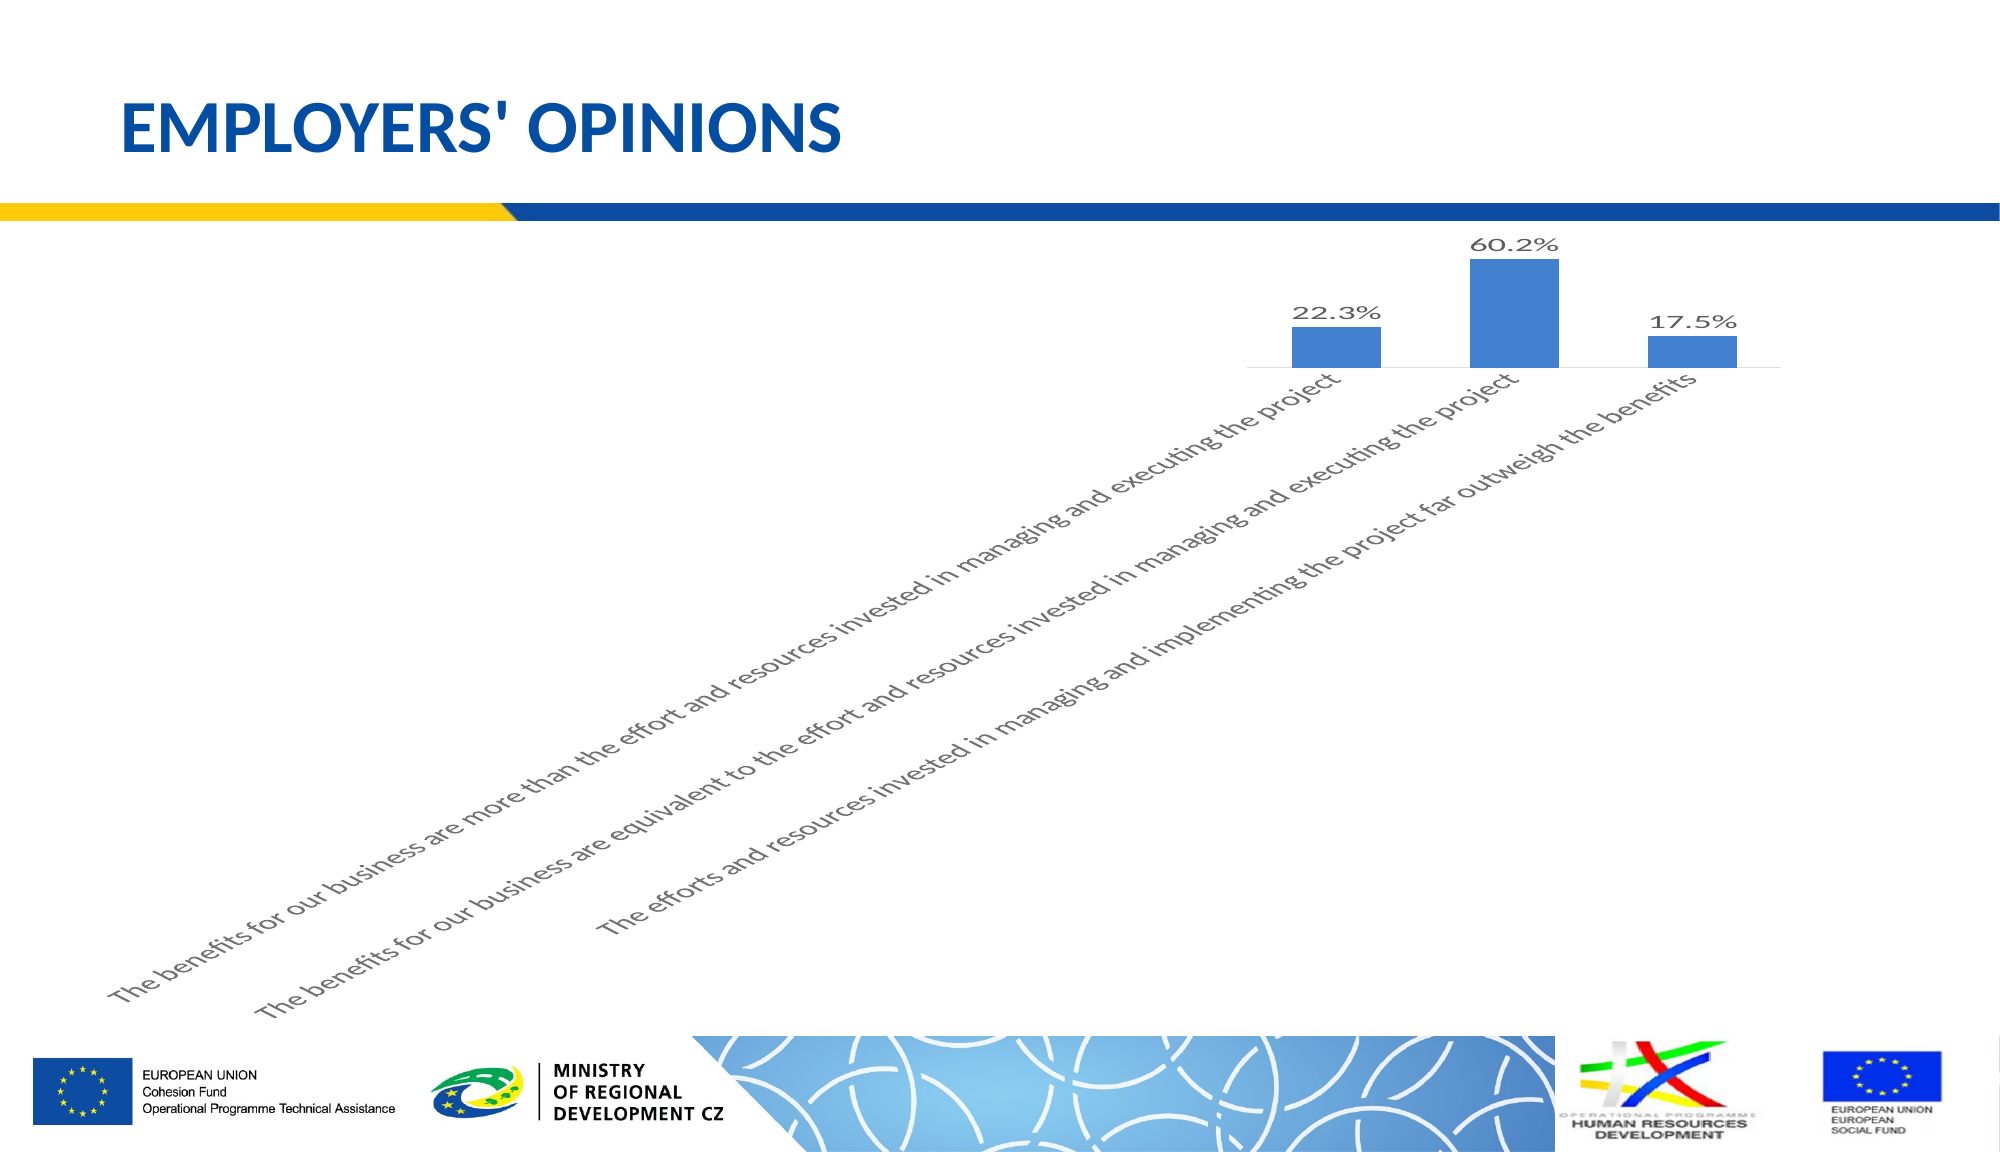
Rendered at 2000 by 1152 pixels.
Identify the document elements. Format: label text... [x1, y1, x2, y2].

chart [103, 233, 1816, 1025]
picture [0, 203, 2000, 221]
title EMPLOYERS' OPINIONS [99, 46, 1900, 198]
picture [0, 1036, 2000, 1152]
